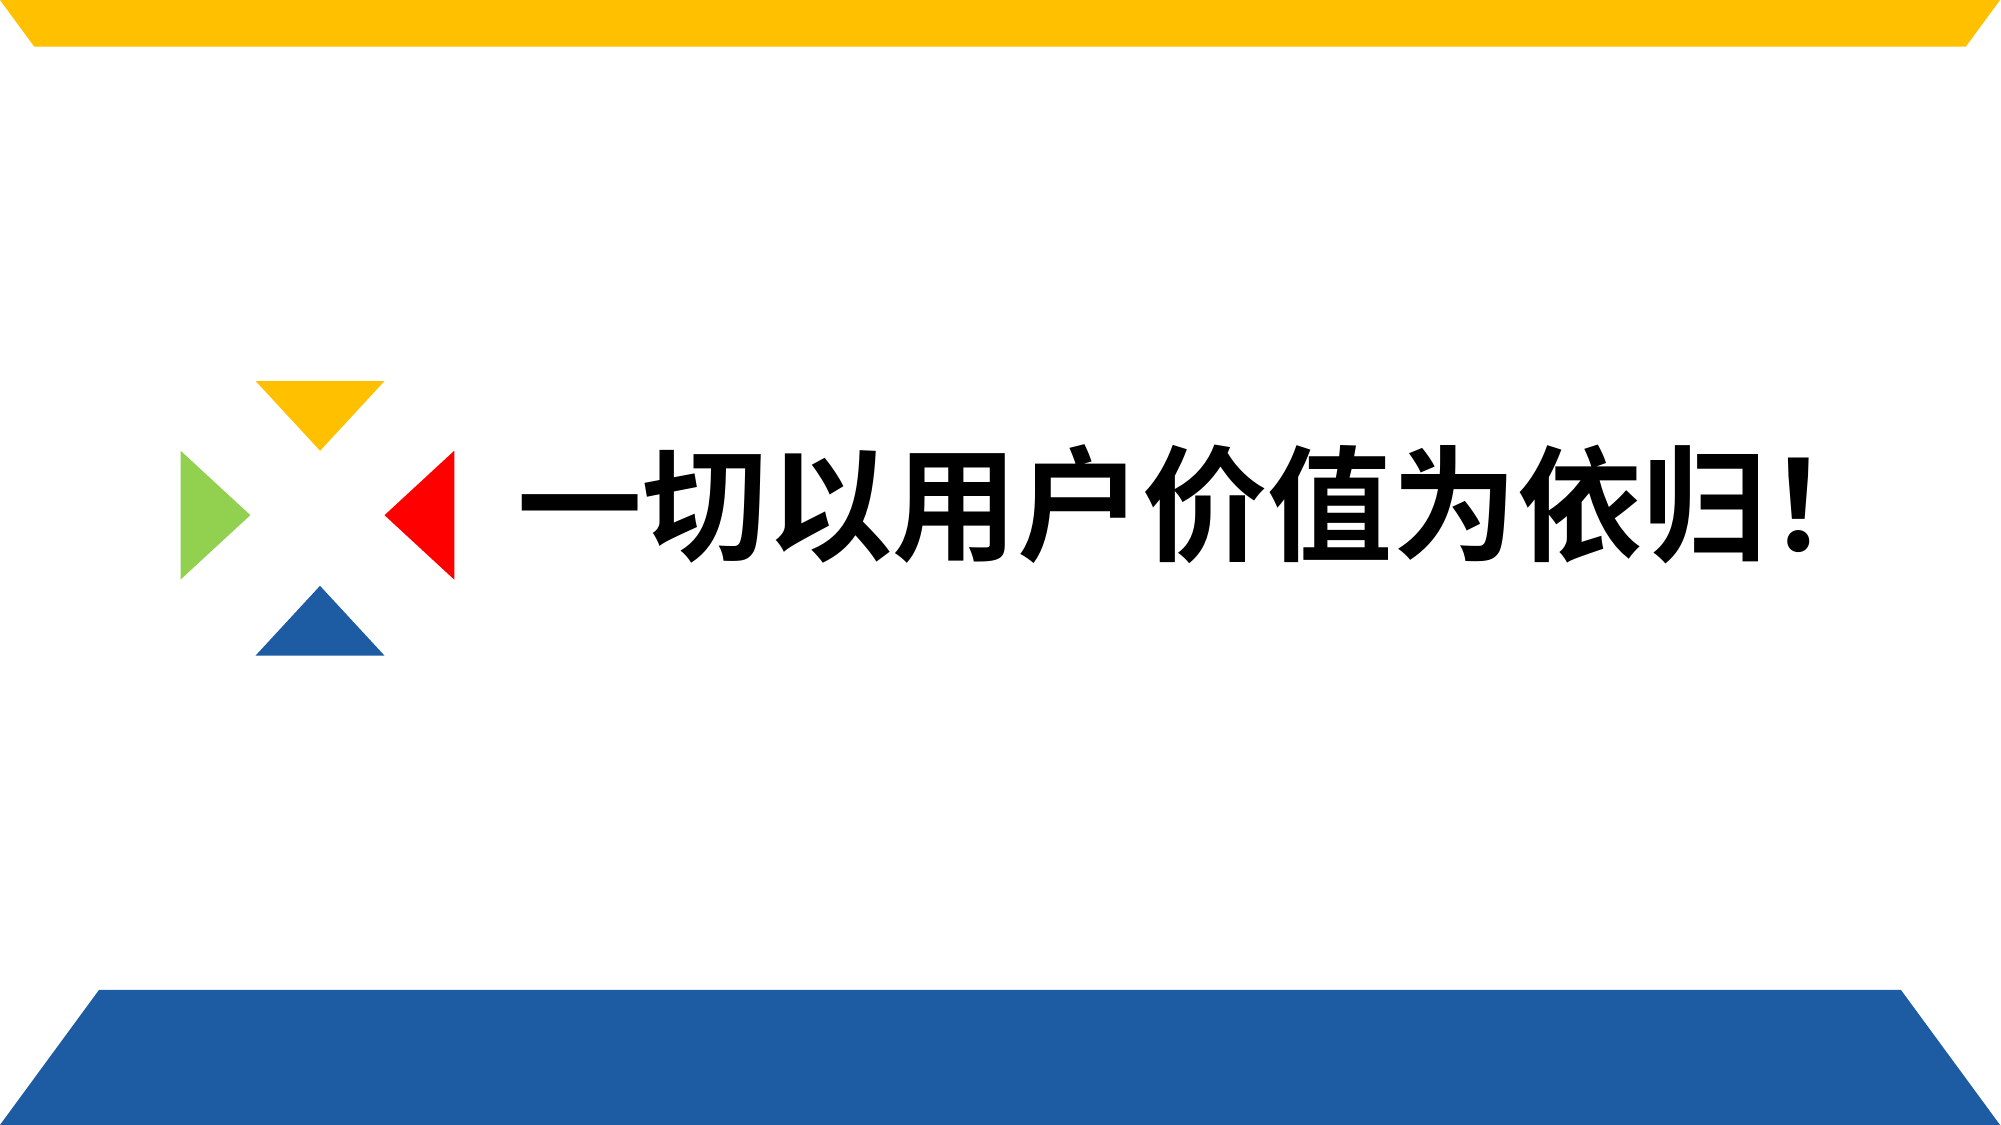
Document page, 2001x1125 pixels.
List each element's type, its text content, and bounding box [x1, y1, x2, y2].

text_box 一切以用户价值为依归！ [502, 419, 1908, 584]
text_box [180, 380, 455, 656]
text_box [0, 988, 2000, 1125]
text_box [0, 0, 2000, 48]
